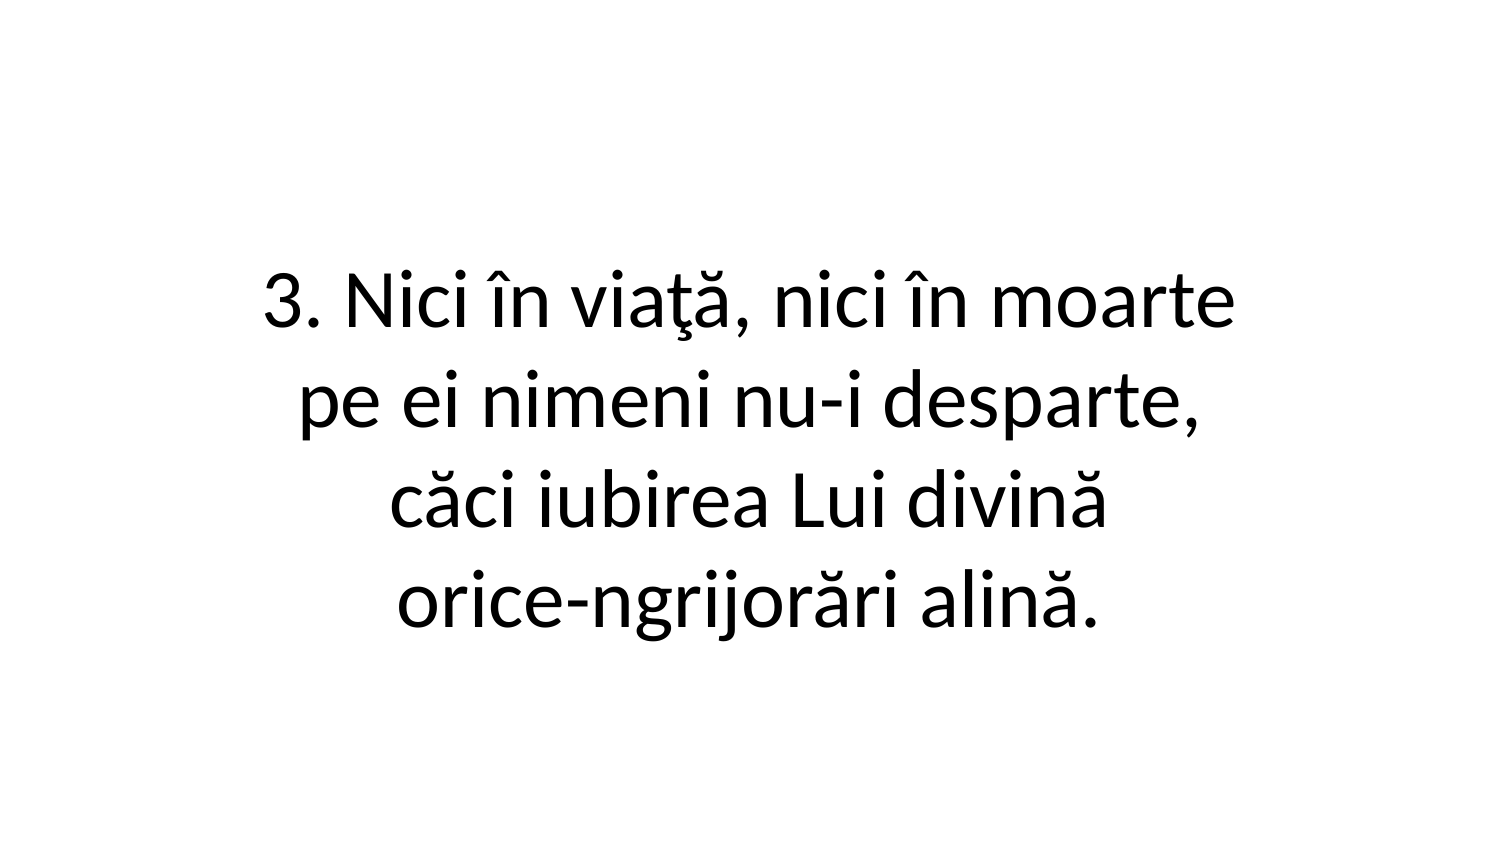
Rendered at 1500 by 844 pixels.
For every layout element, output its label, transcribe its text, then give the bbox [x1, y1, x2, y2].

text_box 3. Nici în viaţă, nici în moarte pe ei nimeni nu-i desparte, căci iubirea Lui divină orice-ngrijorări alină. [246, 192, 1253, 652]
